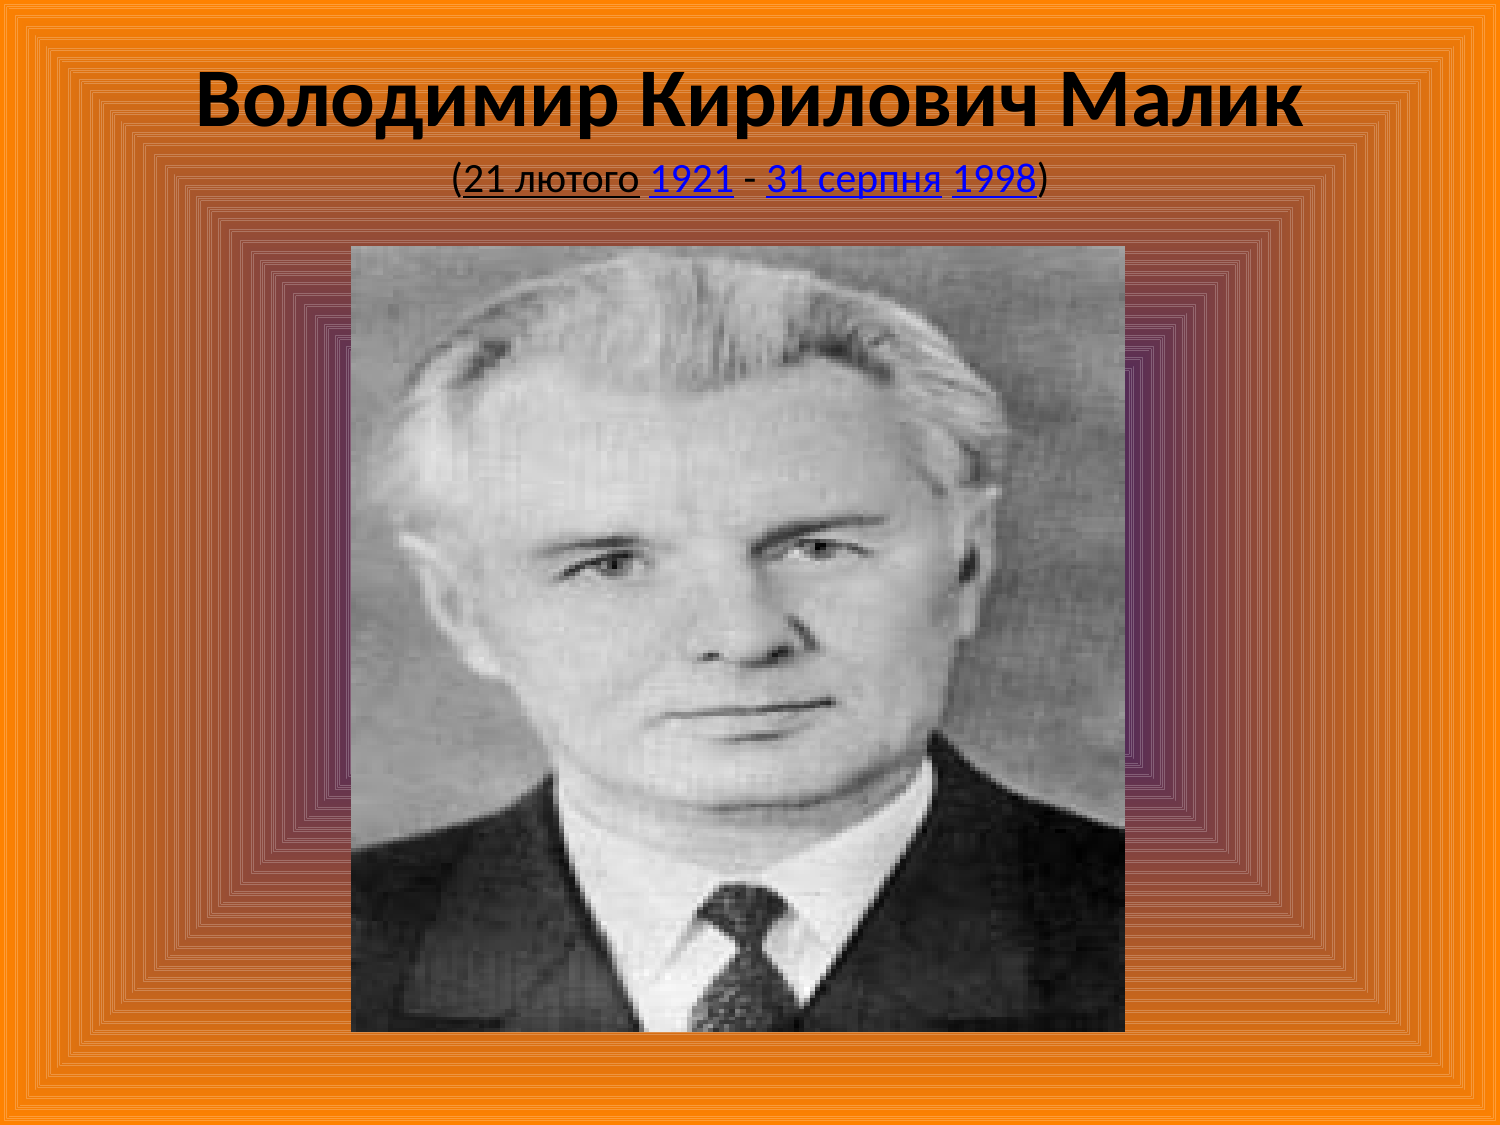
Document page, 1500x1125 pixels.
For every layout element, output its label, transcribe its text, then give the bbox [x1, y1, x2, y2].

list Володимир Кирилович Малик (21 лютого 1921 - 31 серпня 1998) [75, 35, 1425, 1032]
picture [351, 245, 1126, 1032]
